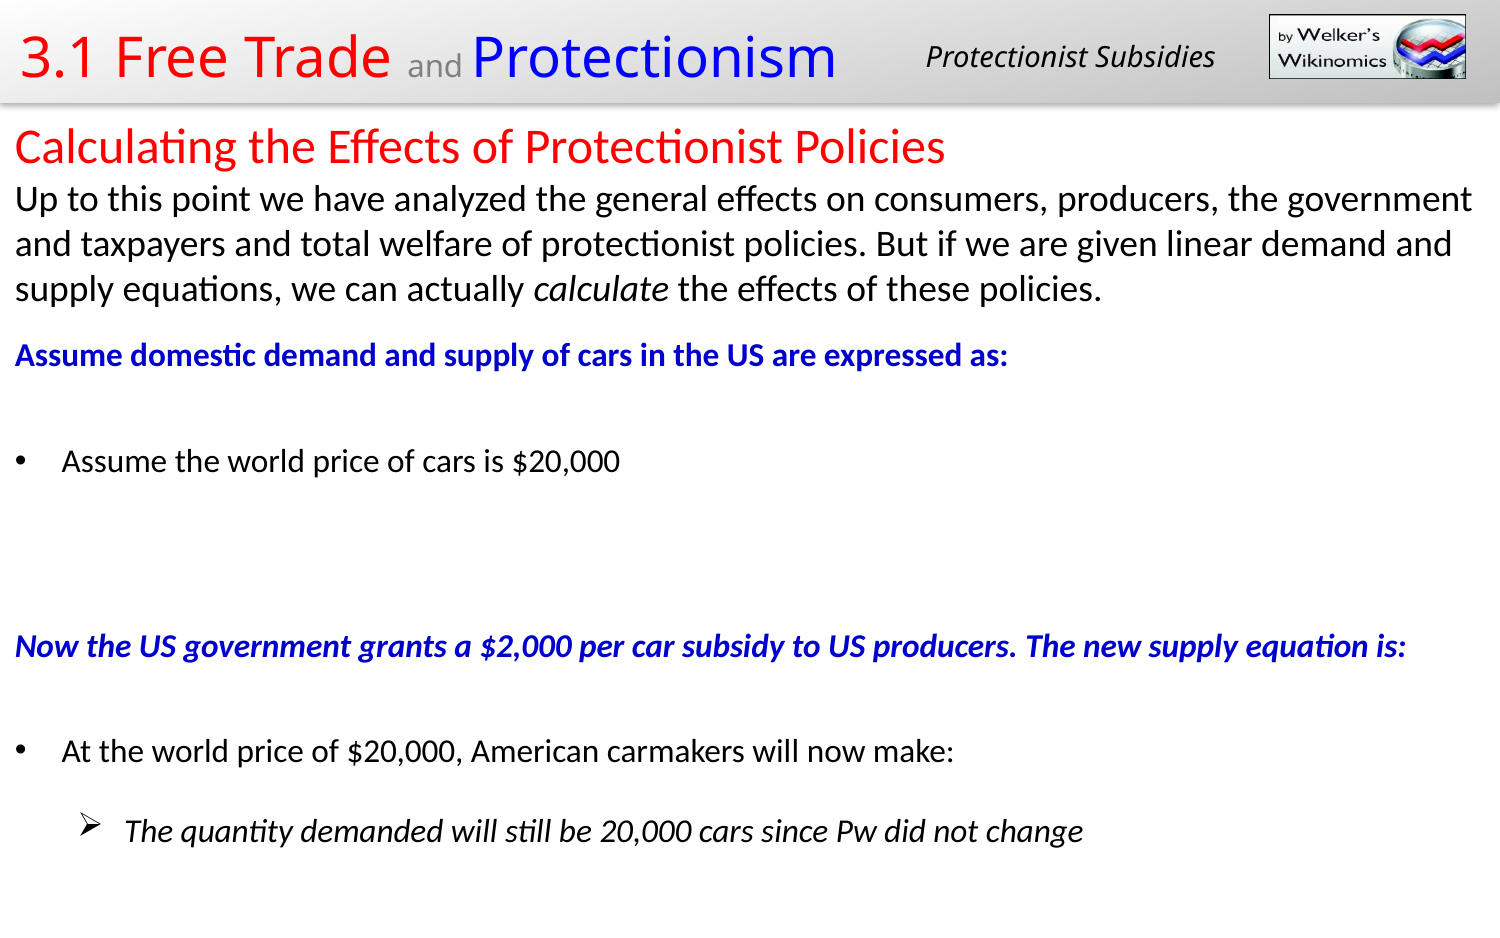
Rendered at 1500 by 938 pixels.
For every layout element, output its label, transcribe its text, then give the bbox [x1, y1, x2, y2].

text_box Protectionist Subsidies [829, 30, 1313, 81]
picture [1269, 14, 1466, 79]
